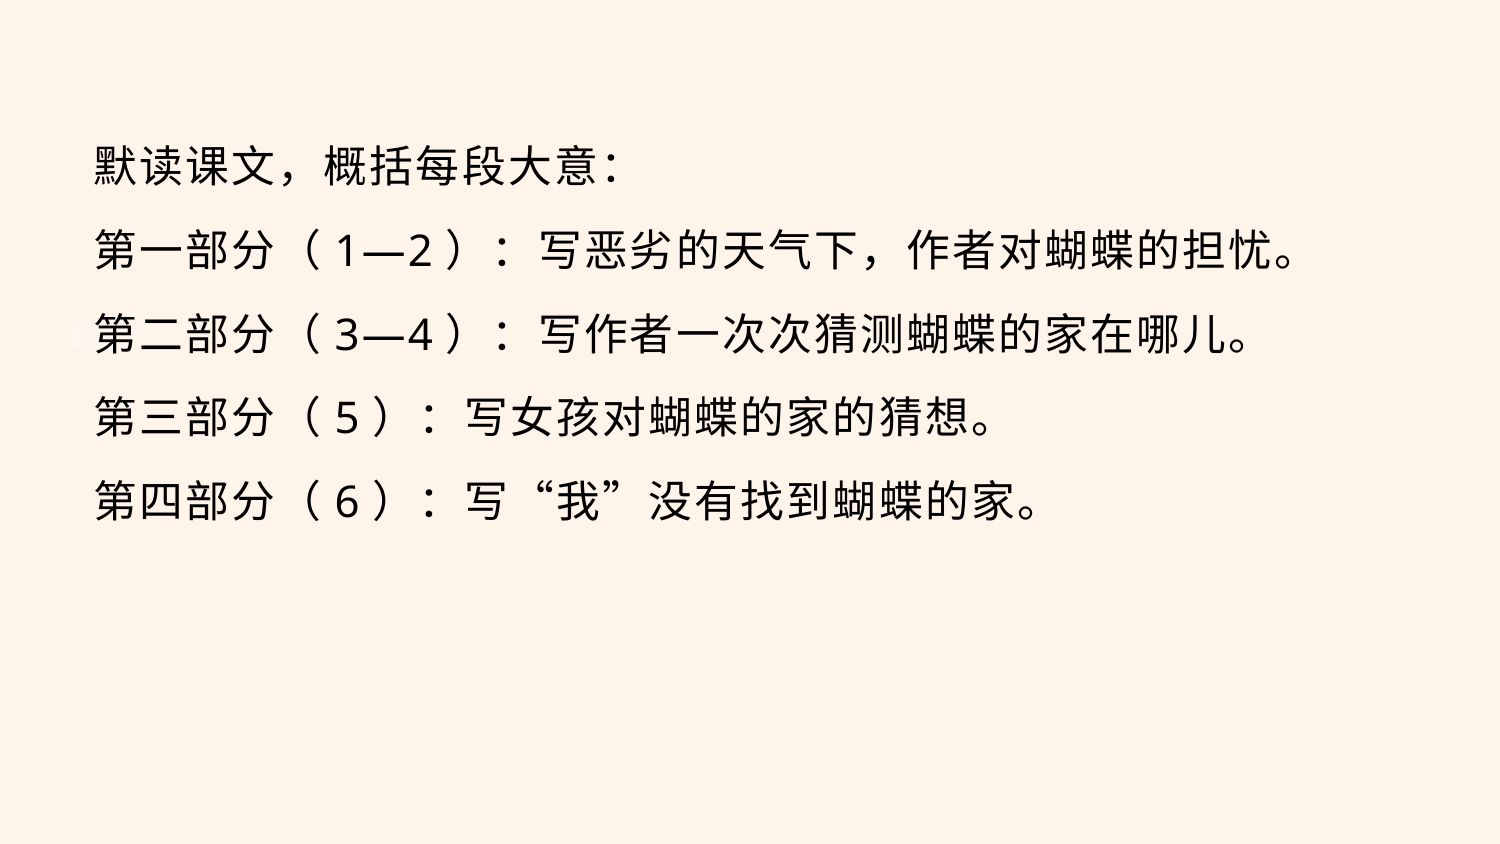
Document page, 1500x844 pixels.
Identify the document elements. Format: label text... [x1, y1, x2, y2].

list 默读课文，概括每段大意： 第一部分（1—2）：写恶劣的天气下，作者对蝴蝶的担忧。 第二部分（3—4）：写作者一次次猜测蝴蝶的家在哪儿。 第三部分（5）：写女孩对蝴蝶的家的猜想。 第四部分（6）：写“我”没有找到蝴蝶的家。 [82, 117, 1418, 545]
